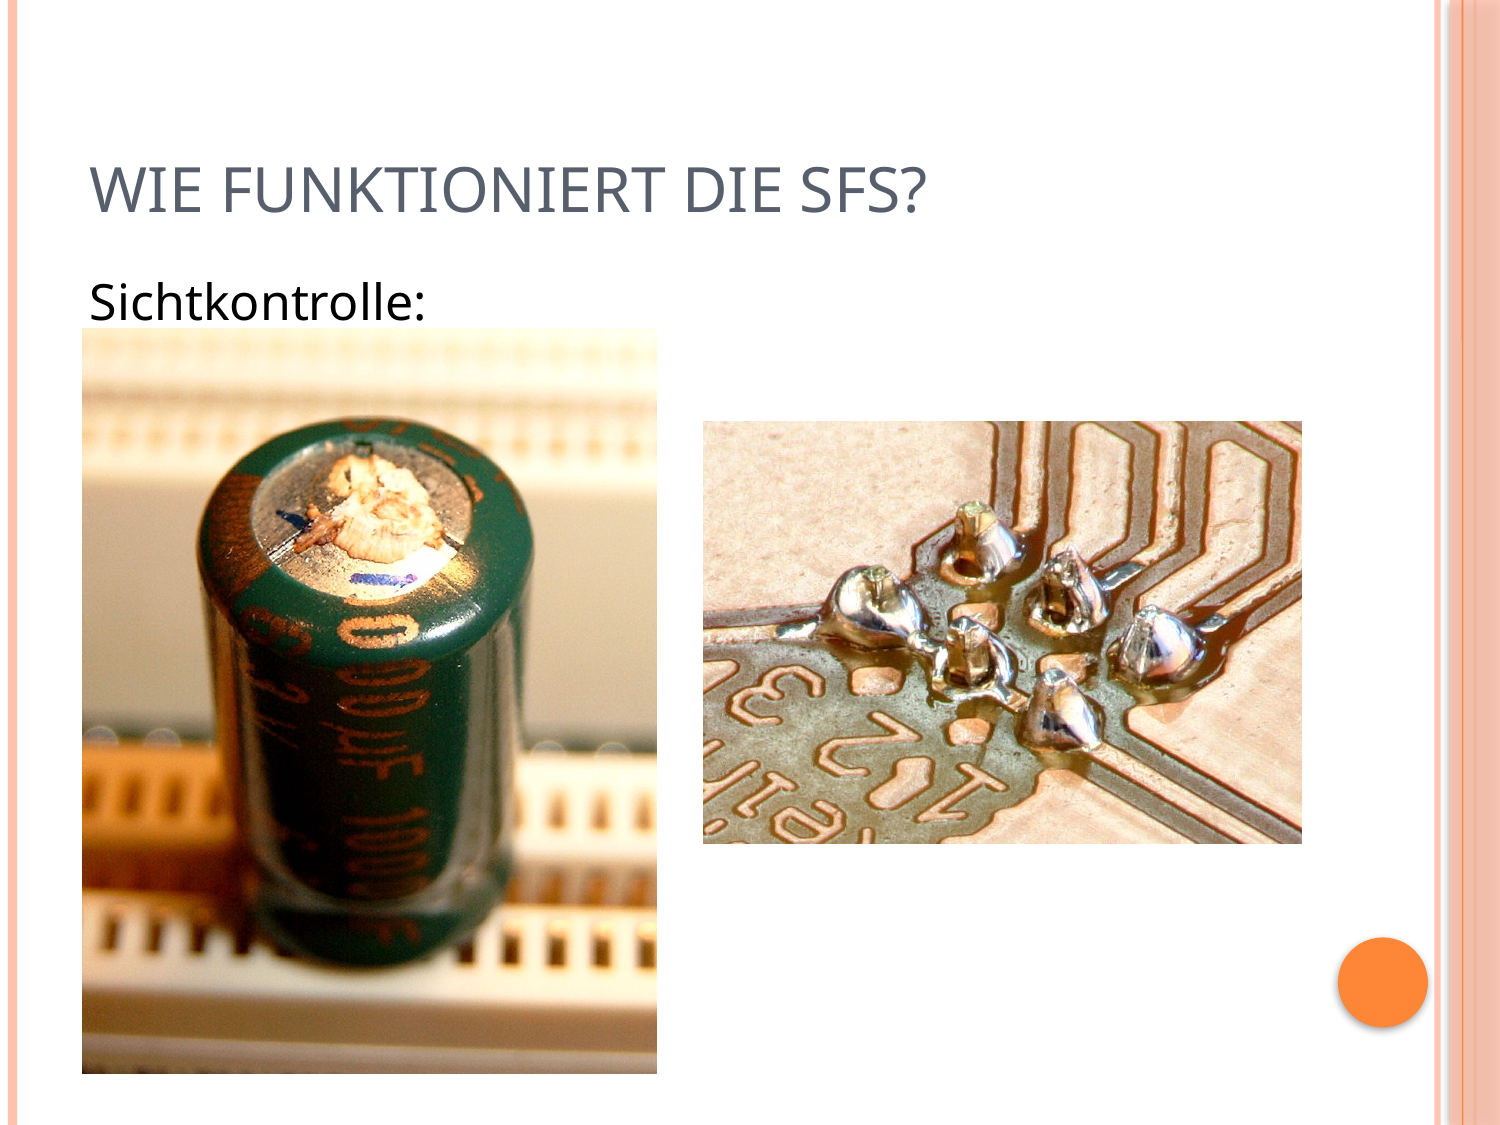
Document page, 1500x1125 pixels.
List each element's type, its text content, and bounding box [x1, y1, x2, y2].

picture [81, 327, 657, 1075]
list Sichtkontrolle: [75, 262, 1300, 1062]
title Wie Funktioniert die SFS? [75, 45, 1300, 233]
picture [702, 421, 1302, 845]
